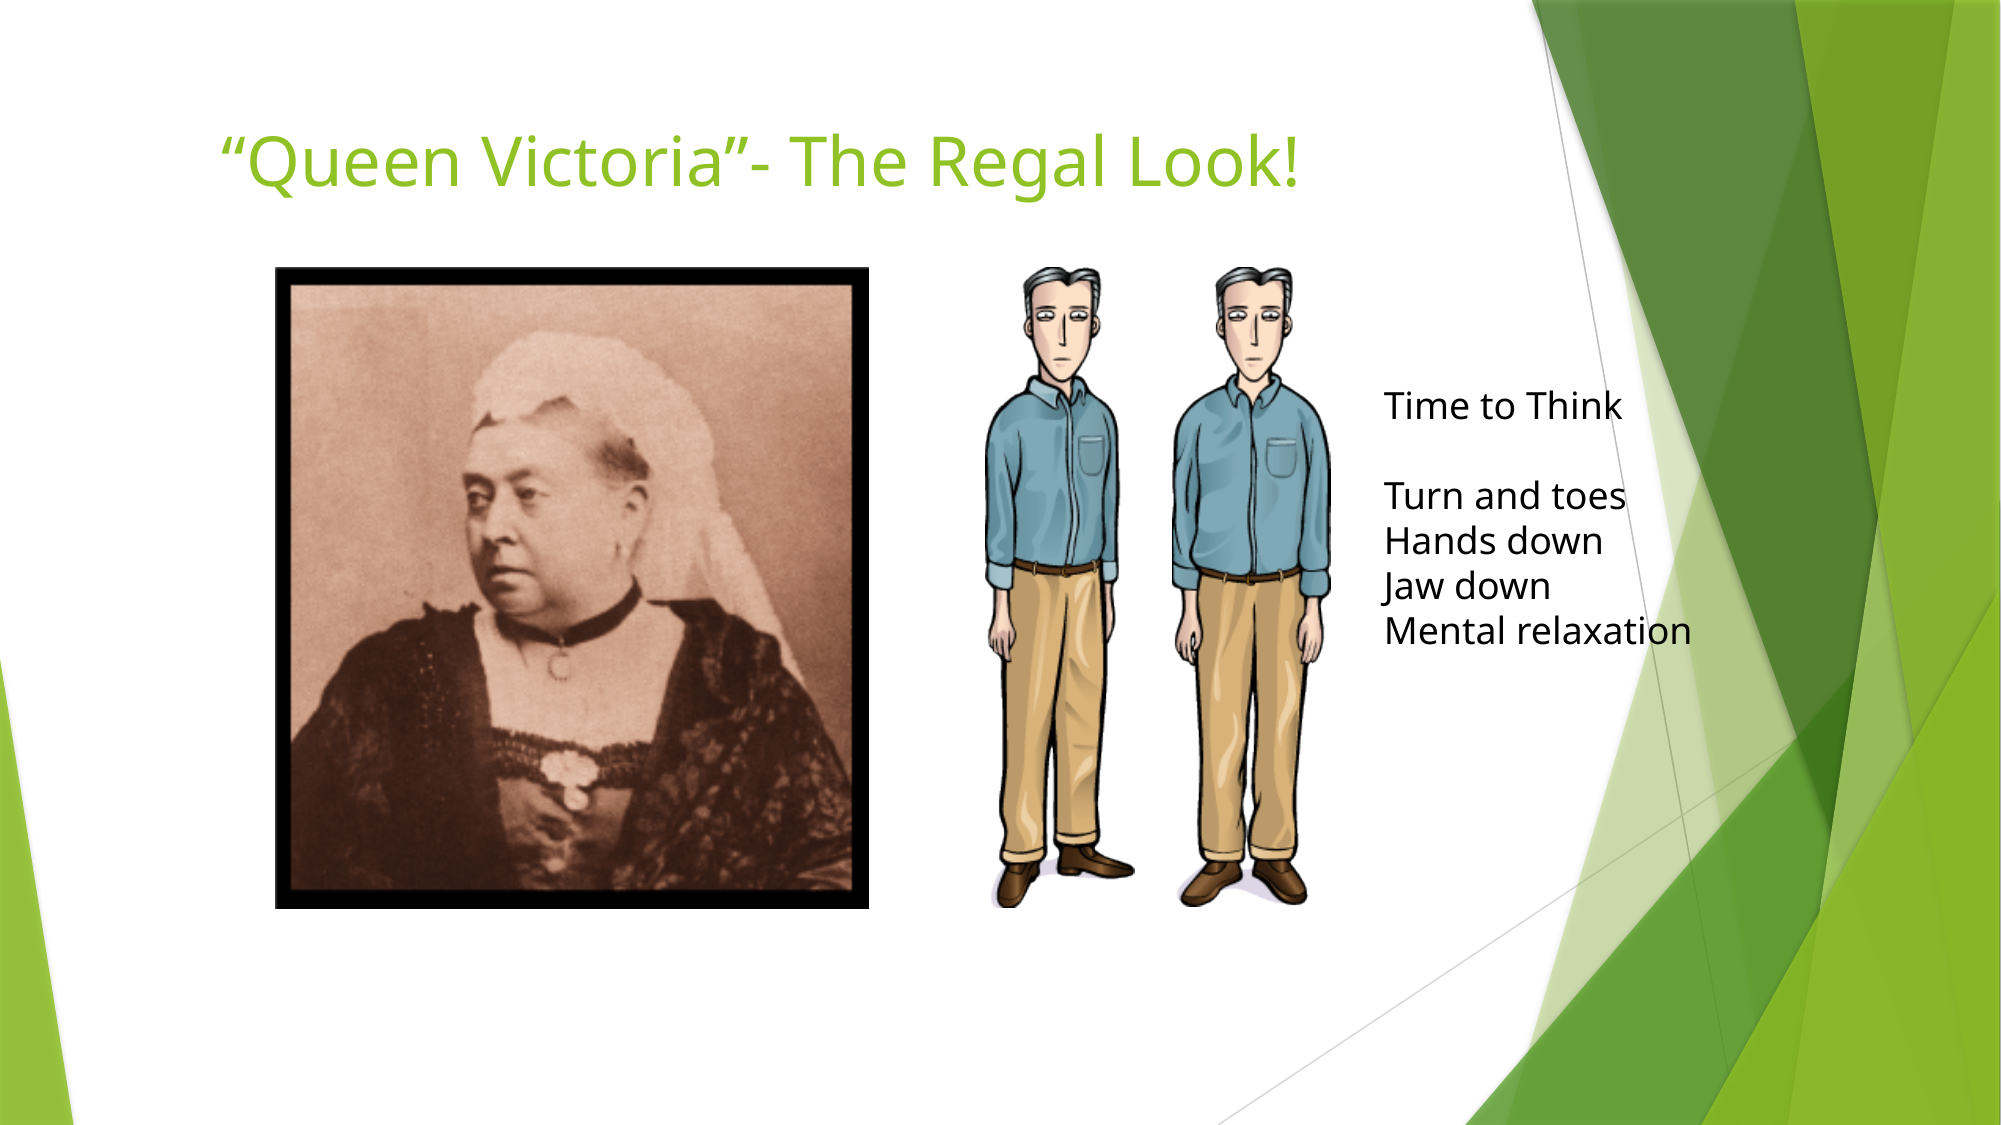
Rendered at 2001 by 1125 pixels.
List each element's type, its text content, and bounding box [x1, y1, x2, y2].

picture [985, 266, 1135, 909]
title “Queen Victoria”- The Regal Look! [206, 27, 1331, 230]
text_box Time to Think Turn and toes Hands down Jaw down Mental relaxation [1368, 374, 1808, 750]
picture [275, 266, 869, 910]
picture [1172, 266, 1331, 907]
